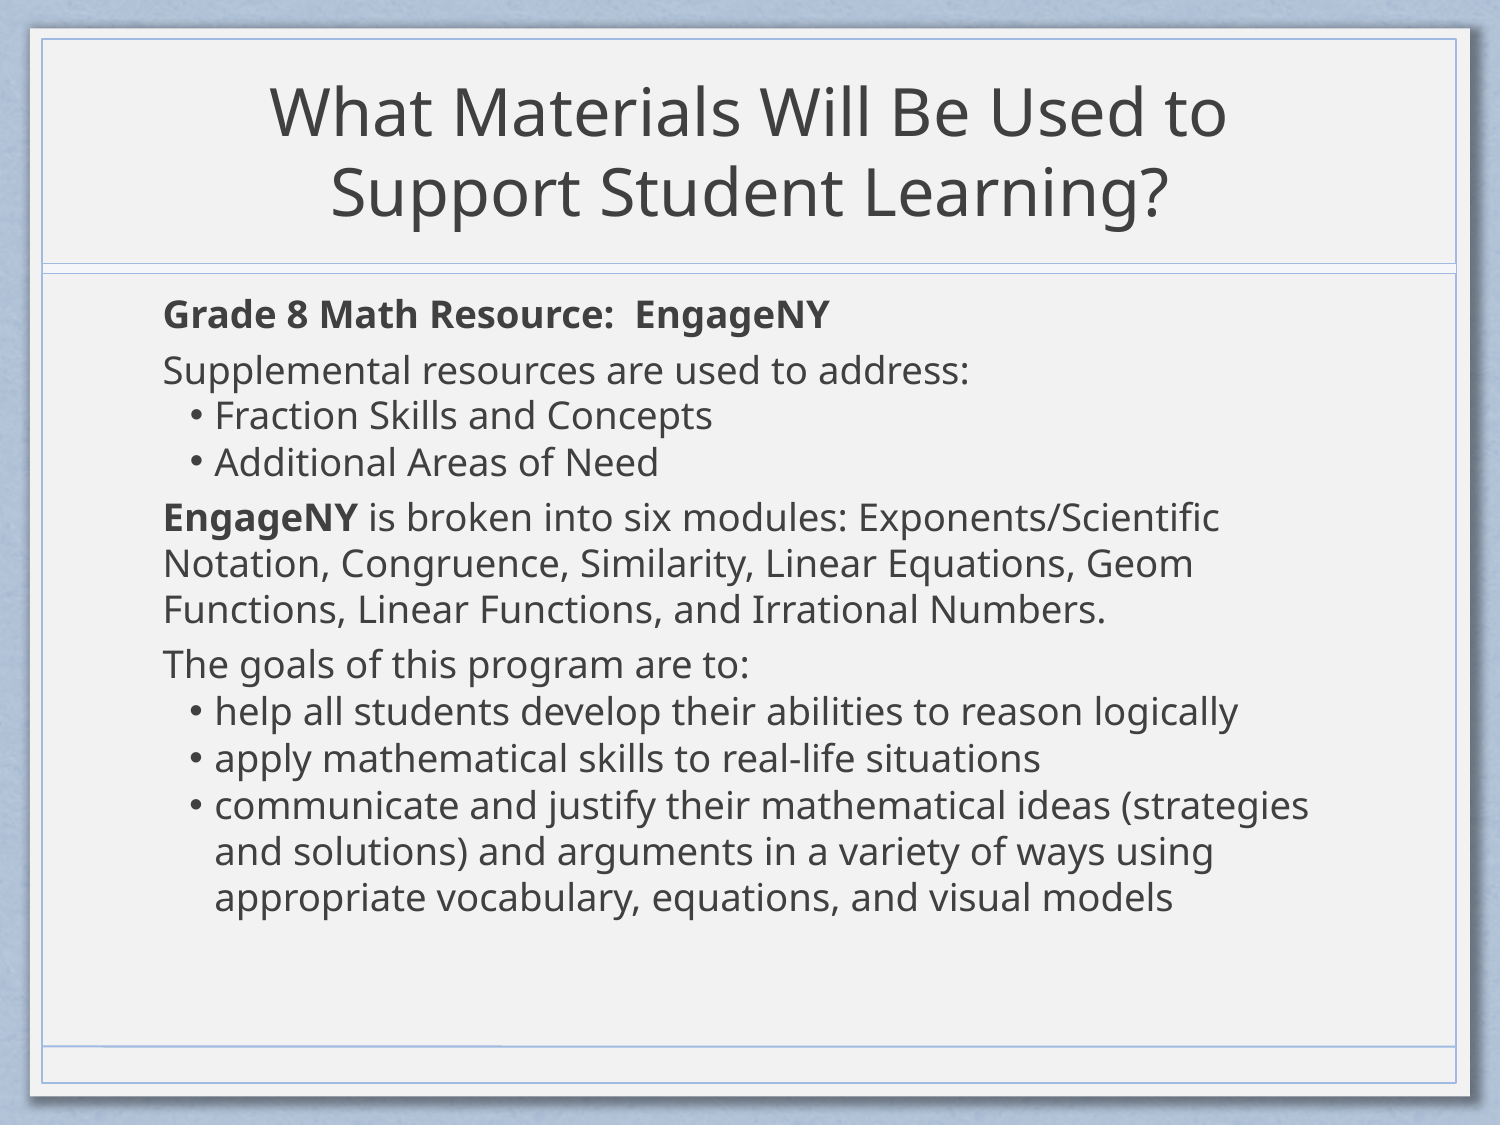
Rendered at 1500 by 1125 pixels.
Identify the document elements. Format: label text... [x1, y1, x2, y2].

title What Materials Will Be Used to Support Student Learning? [147, 40, 1353, 260]
list Grade 8 Math Resource: EngageNY Supplemental resources are used to address: Fraction Skills and Concepts Additional Areas of Need EngageNY is broken into six modules: Exponents/Scientific Notation, Congruence, Similarity, Linear Equations, Geom Functions, Linear Functions, and Irrational Numbers. The goals of this program are to: help all students develop their abilities to reason logically apply mathematical skills to real-life situations communicate and justify their mathematical ideas (strategies and solutions) and arguments in a variety of ways using appropriate vocabulary, equations, and visual models [147, 282, 1353, 1018]
